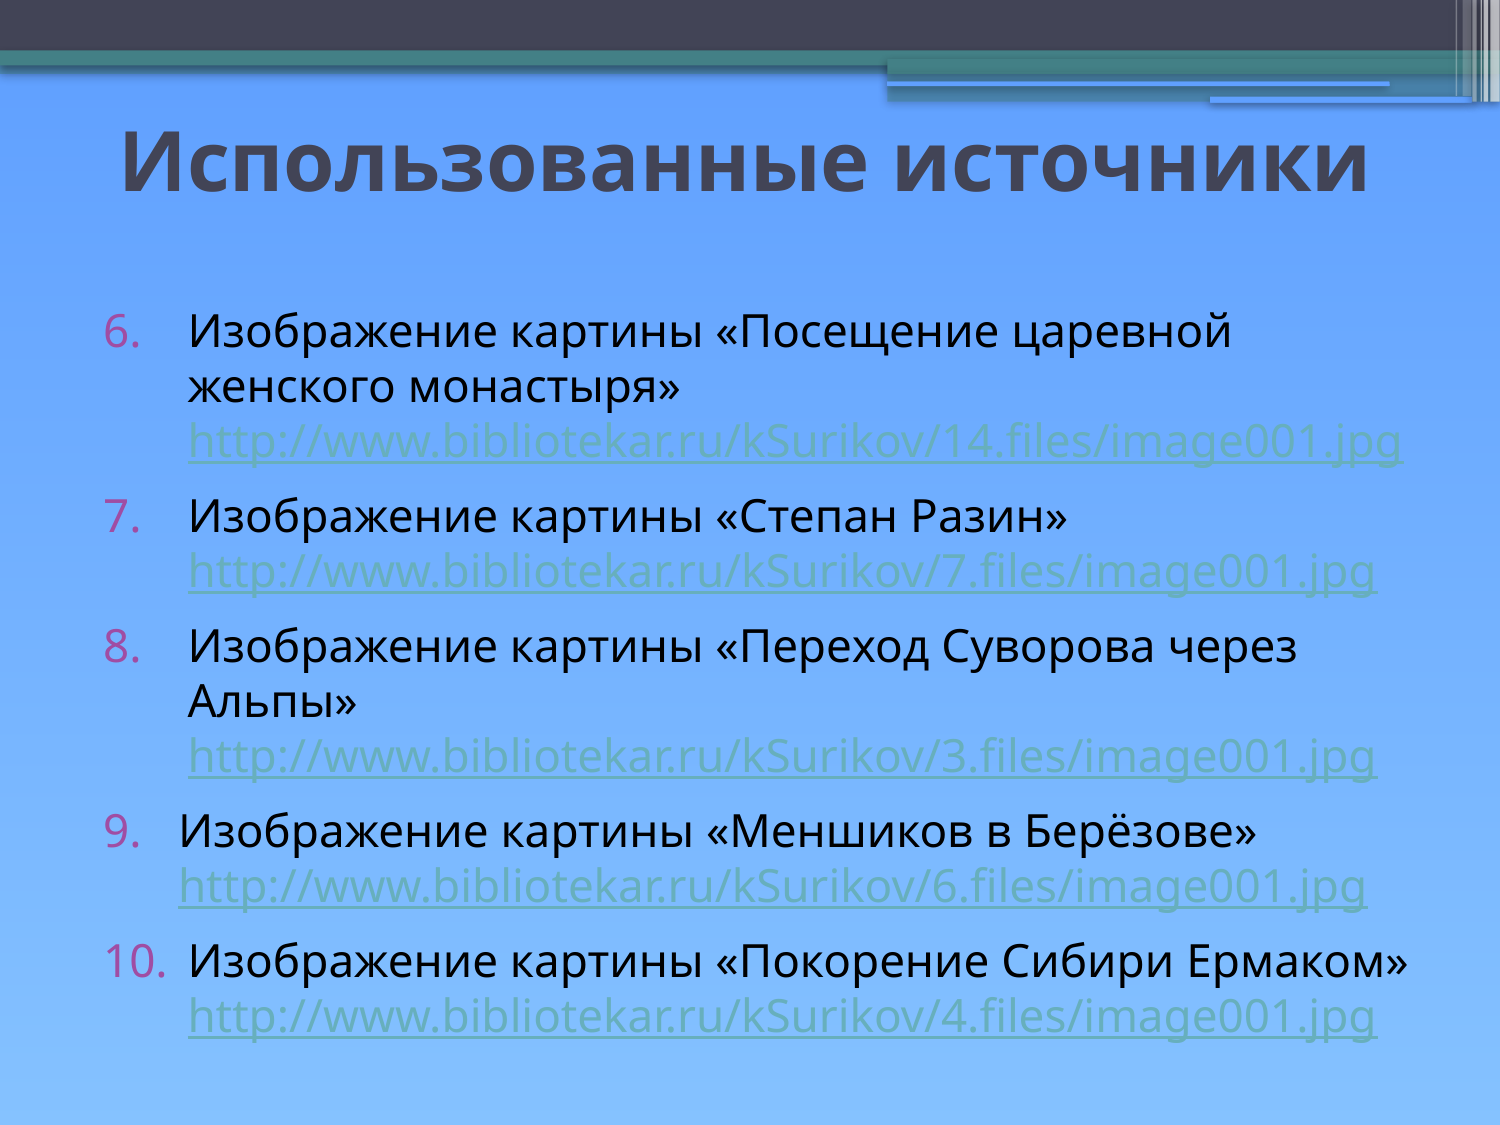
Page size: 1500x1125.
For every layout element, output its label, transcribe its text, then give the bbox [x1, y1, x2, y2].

title Использованные источники [70, 70, 1421, 234]
list Изображение картины «Посещение царевной женского монастыря» http://www.bibliotekar.ru/kSurikov/14.files/image001.jpg Изображение картины «Степан Разин» http://www.bibliotekar.ru/kSurikov/7.files/image001.jpg Изображение картины «Переход Суворова через Альпы» http://www.bibliotekar.ru/kSurikov/3.files/image001.jpg Изображение картины «Меншиков в Берёзове» http://www.bibliotekar.ru/kSurikov/6.files/image001.jpg Изображение картины «Покорение Сибири Ермаком» http://www.bibliotekar.ru/kSurikov/4.files/image001.jpg [70, 234, 1442, 1067]
